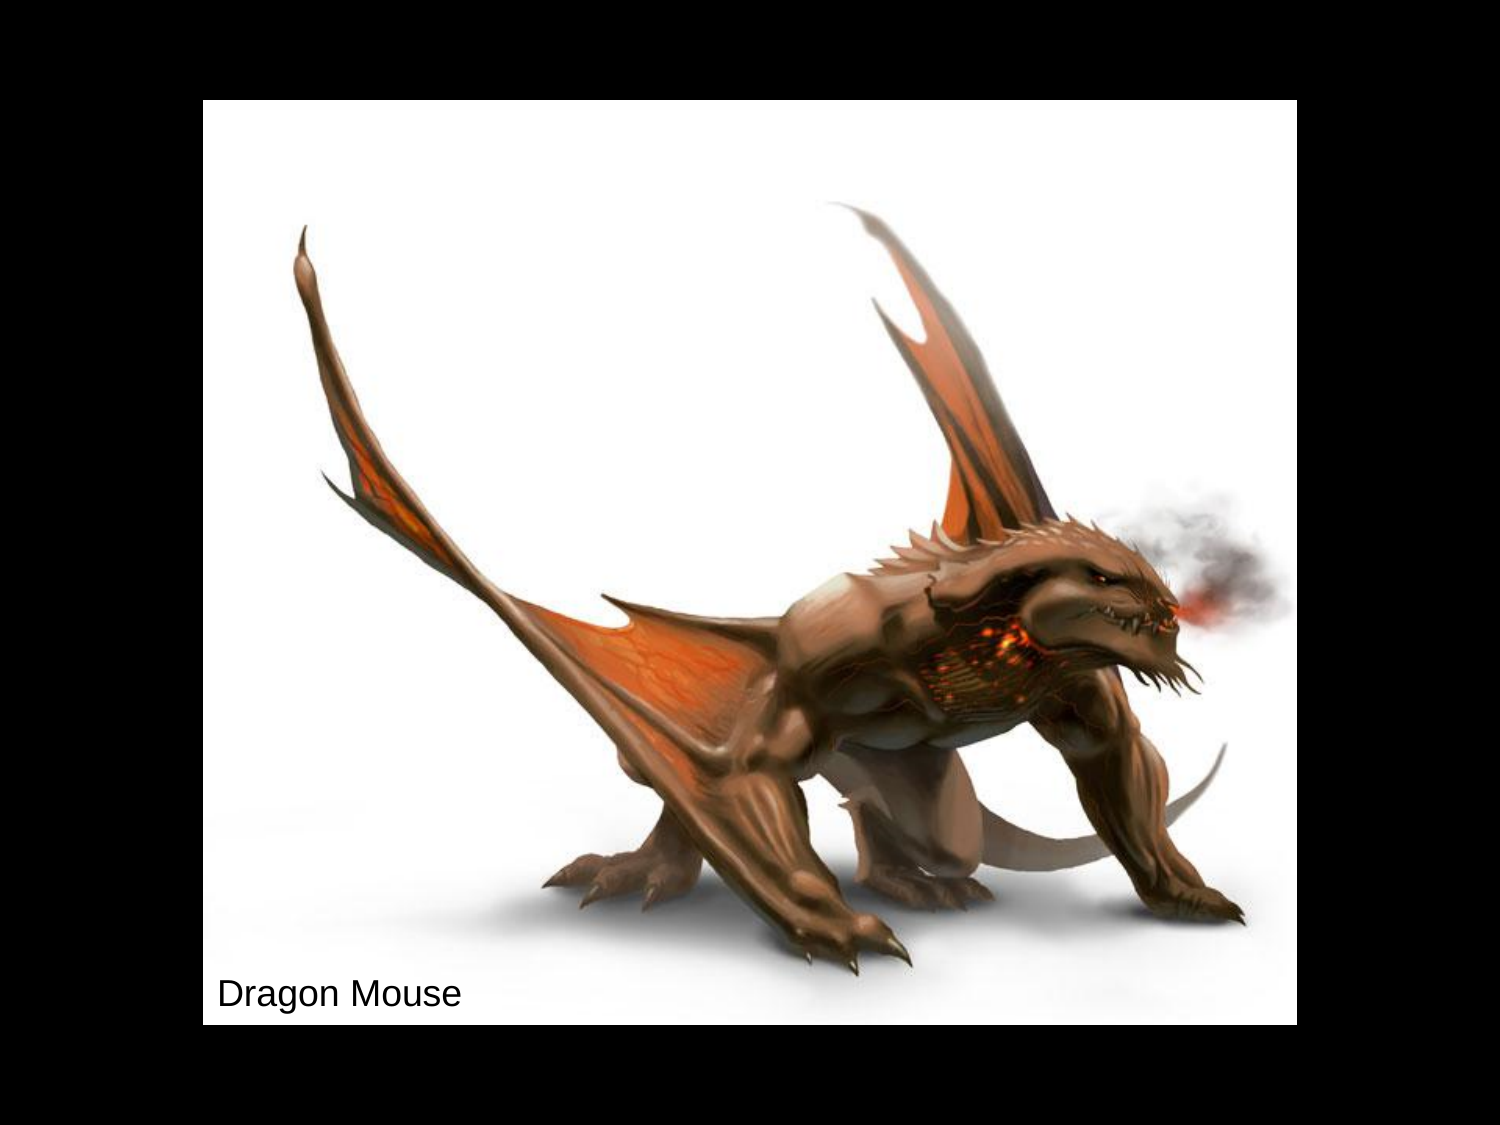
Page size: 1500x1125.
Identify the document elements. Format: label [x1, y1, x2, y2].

picture [202, 100, 1298, 1025]
